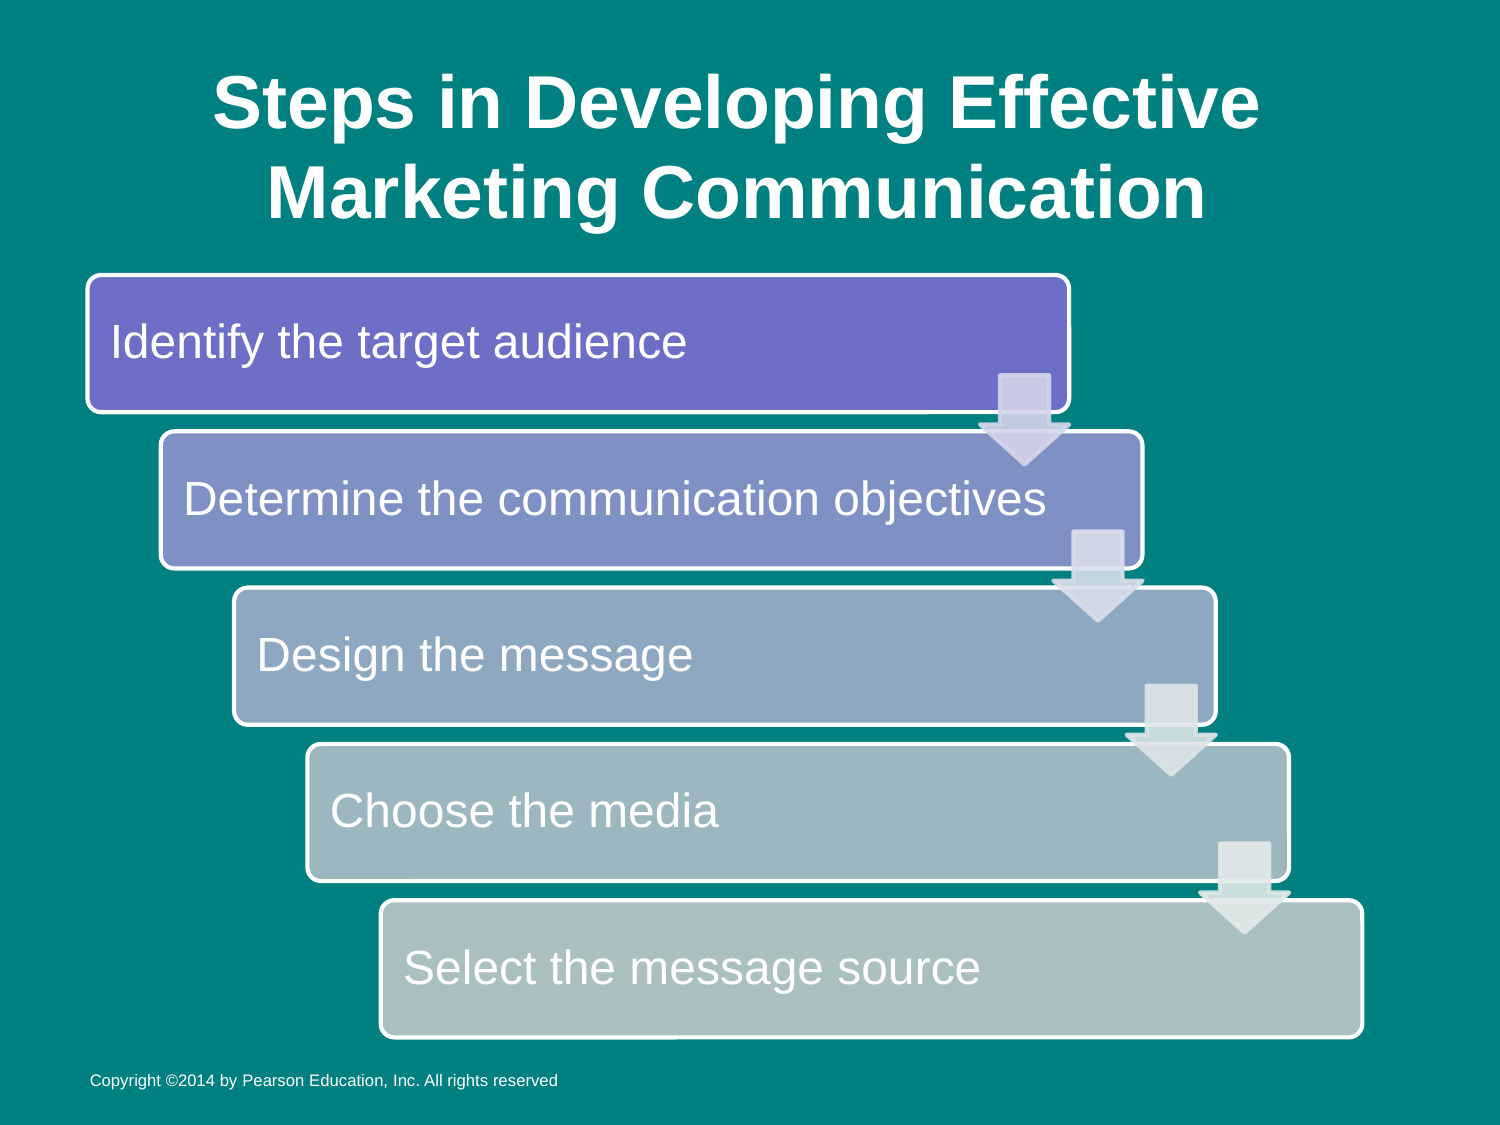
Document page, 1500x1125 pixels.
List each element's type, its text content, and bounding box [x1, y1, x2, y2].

text_box Copyright ©2014 by Pearson Education, Inc. All rights reserved [74, 1062, 825, 1098]
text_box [87, 274, 1363, 1038]
title Steps in Developing Effective Marketing Communication [99, 49, 1376, 238]
